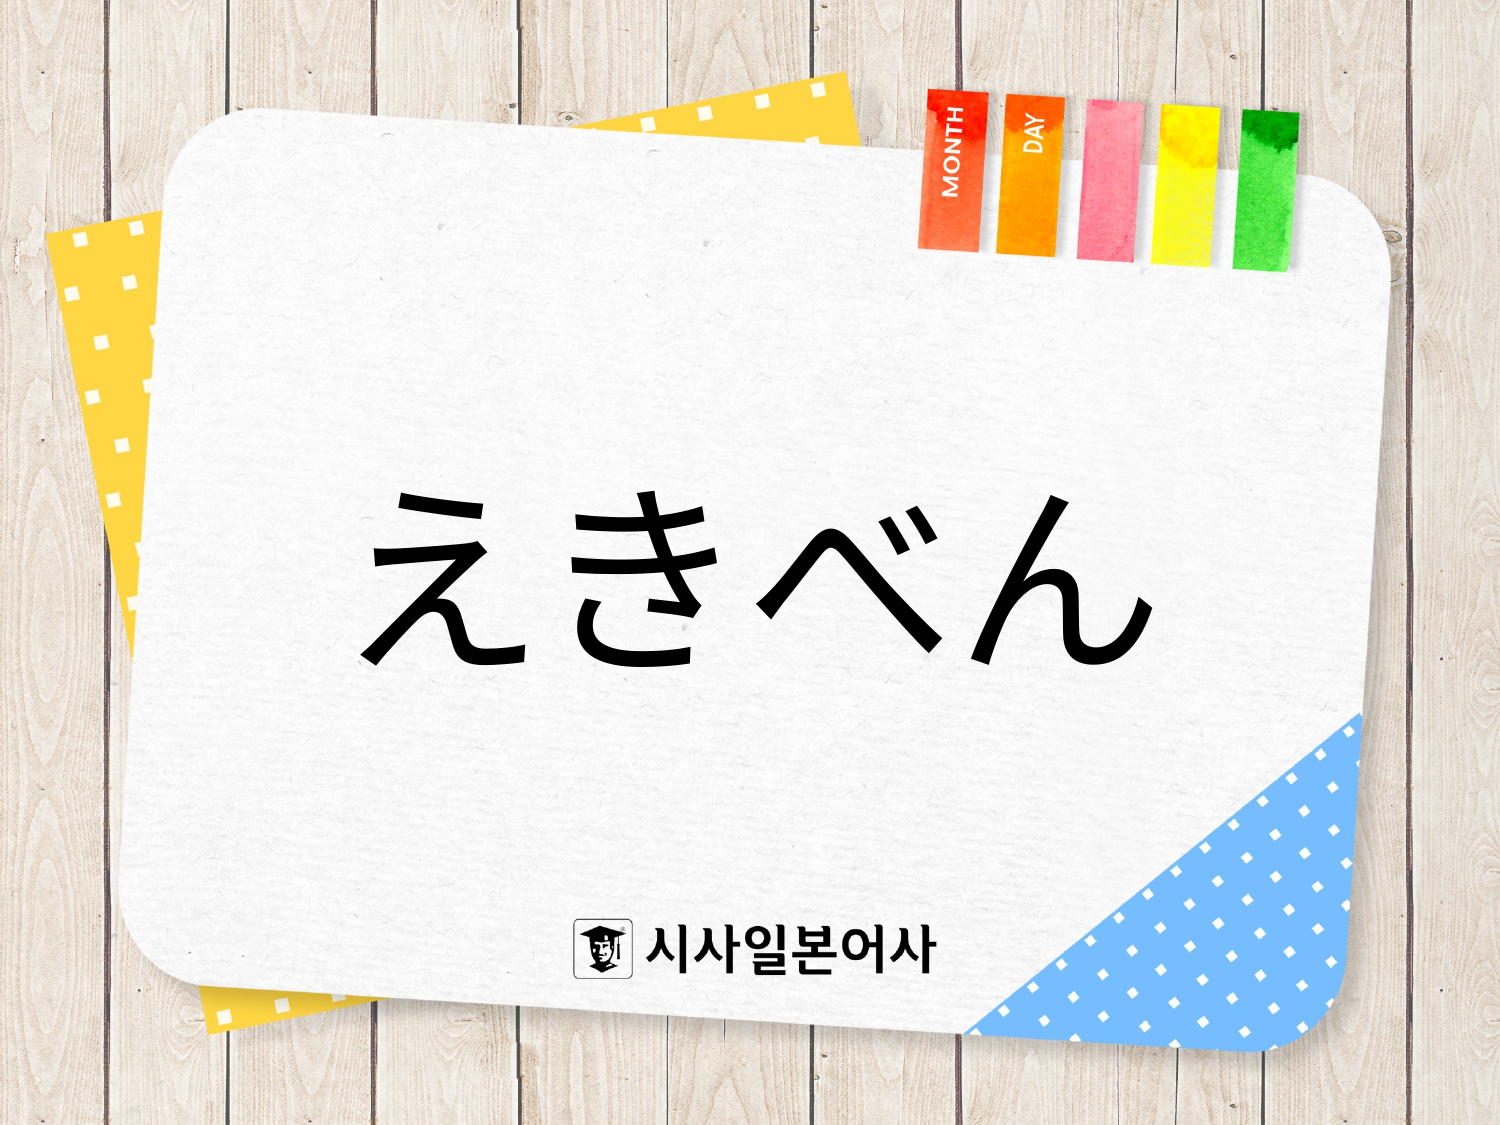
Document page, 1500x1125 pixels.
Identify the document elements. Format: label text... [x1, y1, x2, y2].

picture [0, 0, 1500, 1125]
title えきべん [75, 338, 1425, 811]
